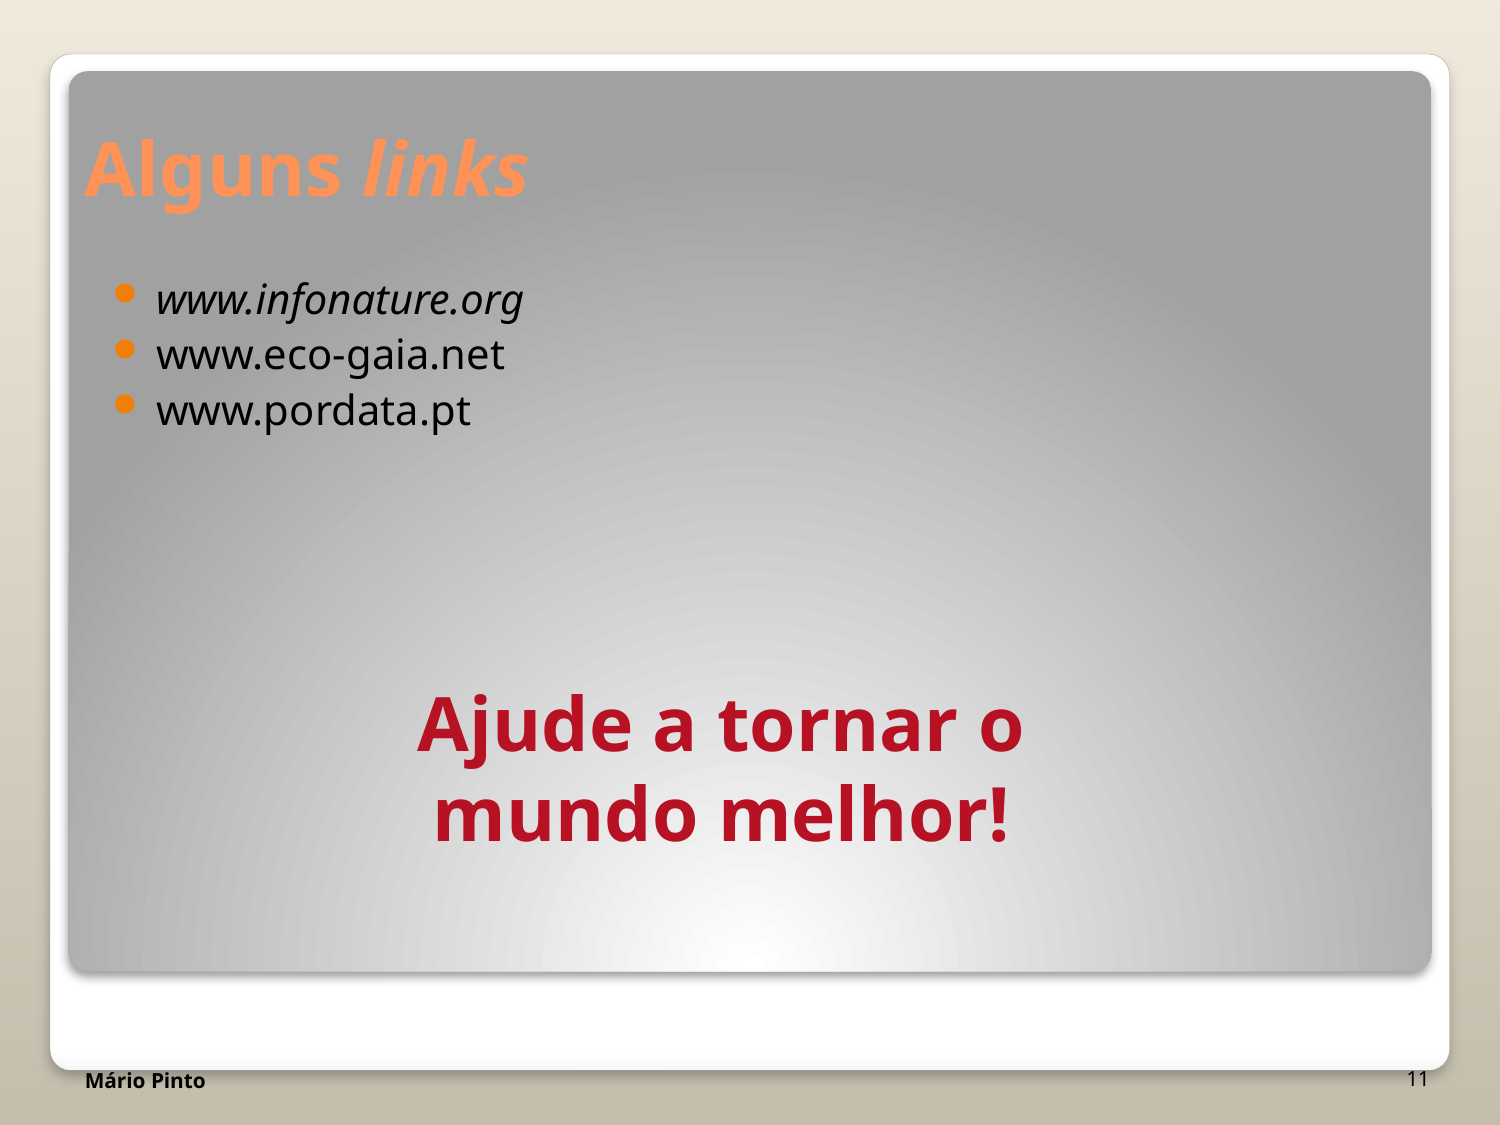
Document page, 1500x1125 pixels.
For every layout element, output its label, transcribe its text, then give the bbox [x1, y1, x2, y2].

footer Mário Pinto [70, 1042, 446, 1103]
slide_number 11 [1369, 1041, 1445, 1102]
list www.infonature.org www.eco-gaia.net www.pordata.pt [82, 257, 1425, 997]
text_box Ajude a tornar o mundo melhor! [402, 668, 1041, 864]
title Alguns links [70, 46, 1413, 220]
